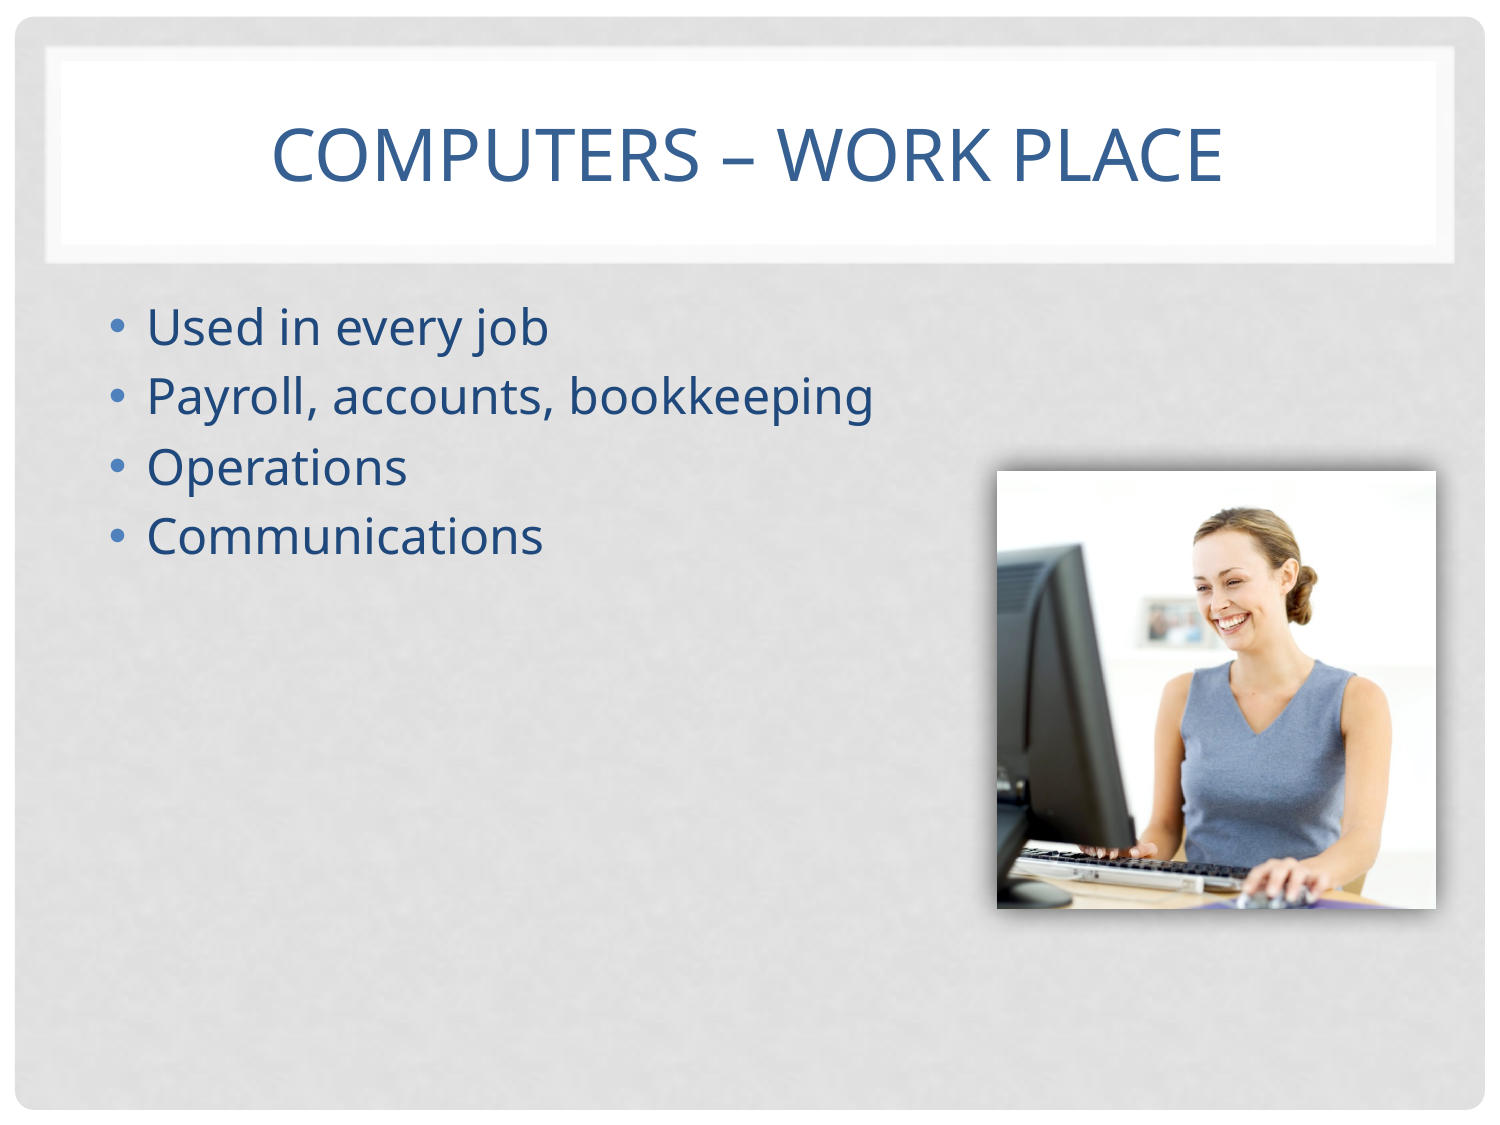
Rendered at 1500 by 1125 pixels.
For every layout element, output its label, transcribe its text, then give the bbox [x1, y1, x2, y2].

list Used in every job Payroll, accounts, bookkeeping Operations Communications [75, 287, 1425, 1005]
title Computers – Work Place [69, 66, 1425, 238]
picture [997, 470, 1436, 909]
